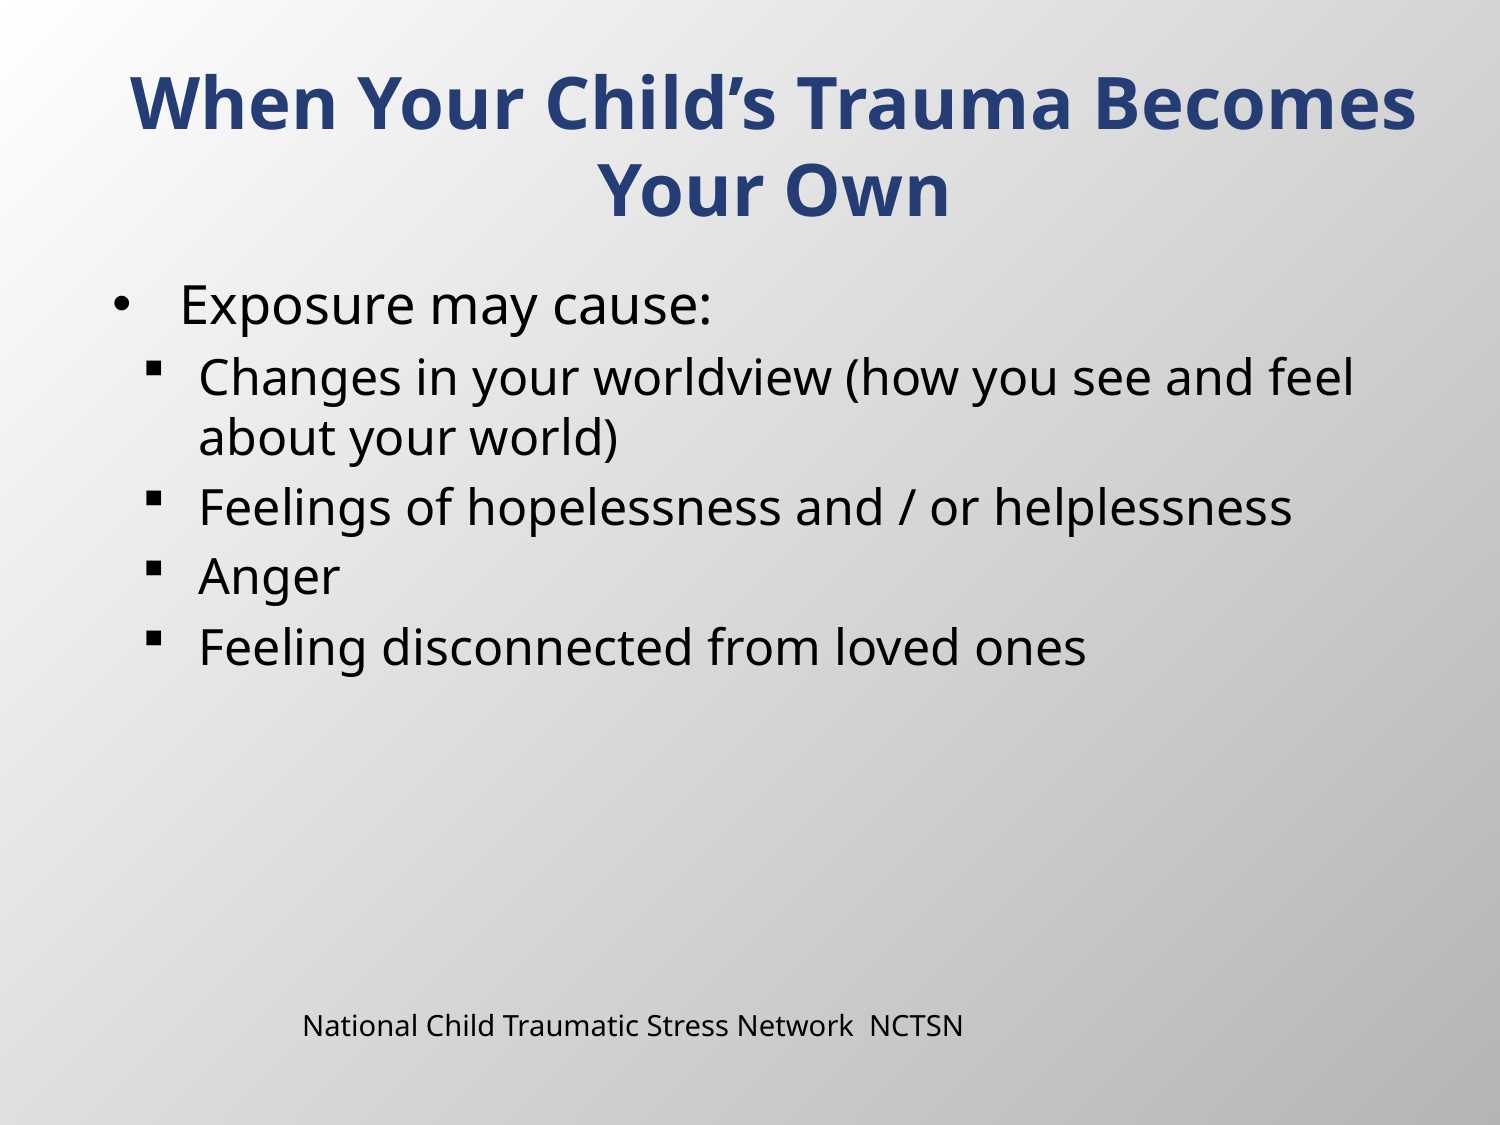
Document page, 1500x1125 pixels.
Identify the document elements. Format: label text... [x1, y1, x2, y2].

title When Your Child’s Trauma Becomes Your Own [99, 24, 1450, 263]
text_box National Child Traumatic Stress Network NCTSN [287, 999, 1113, 1050]
list Exposure may cause: Changes in your worldview (how you see and feel about your world) Feelings of hopelessness and / or helplessness Anger Feeling disconnected from loved ones [75, 262, 1425, 1035]
